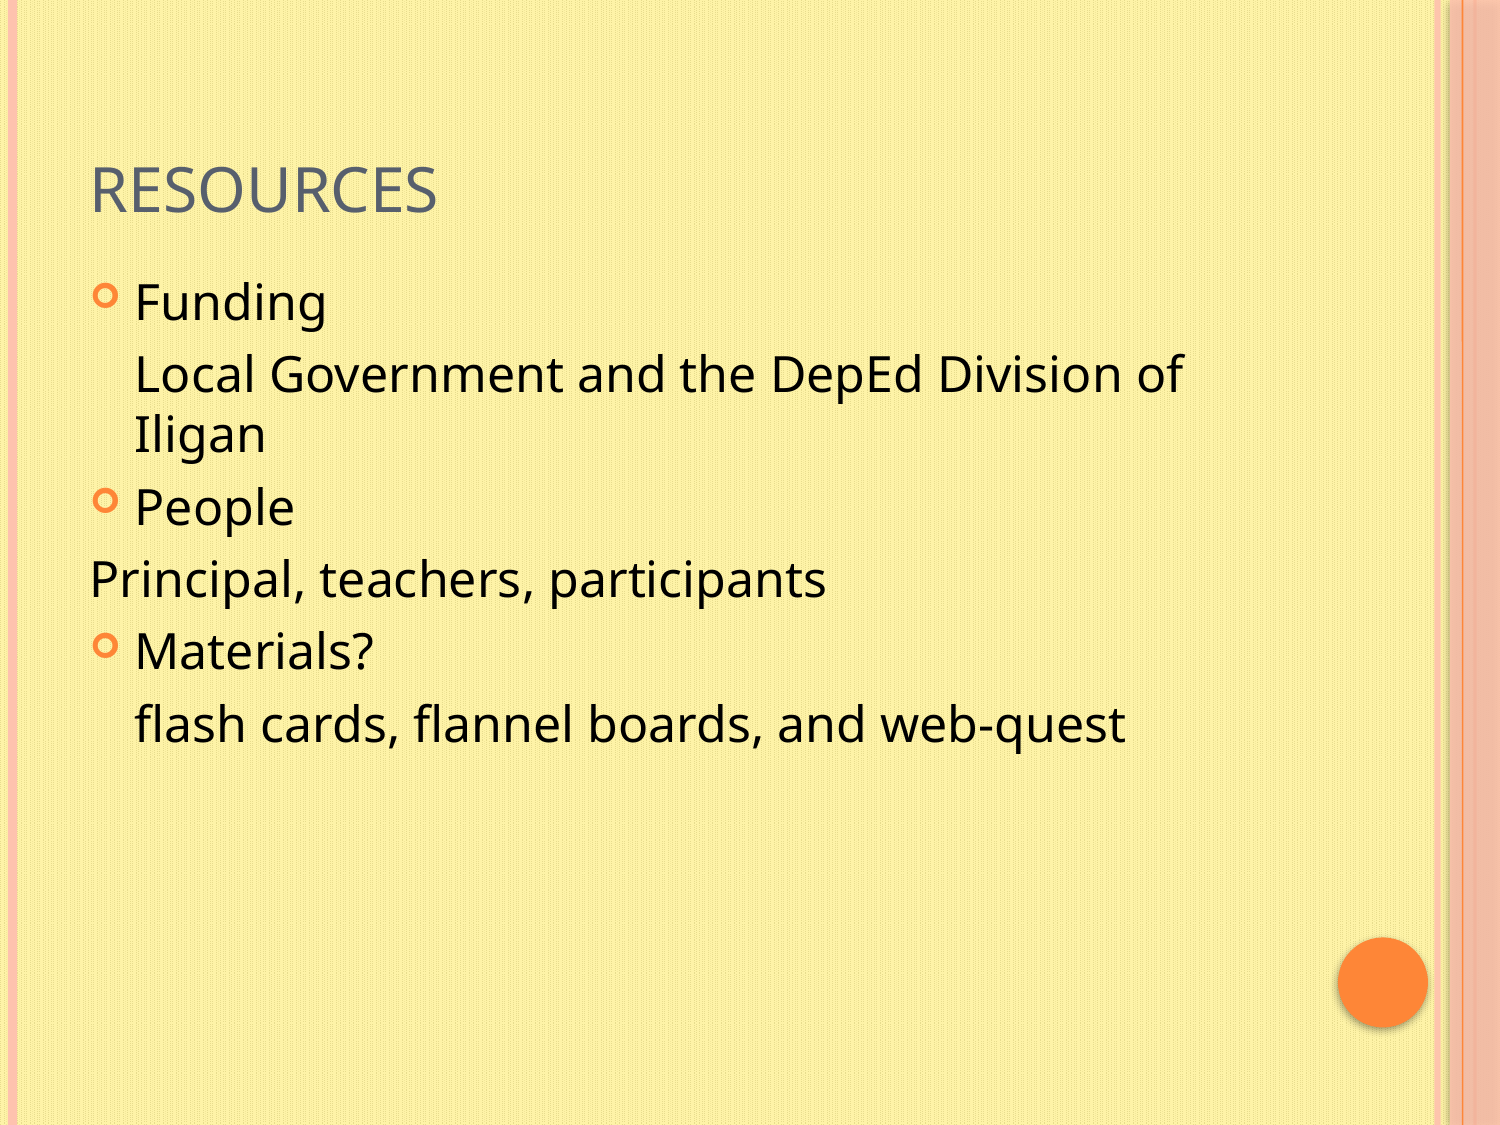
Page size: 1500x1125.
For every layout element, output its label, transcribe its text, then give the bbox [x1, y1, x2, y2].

list Funding Local Government and the DepEd Division of Iligan People Principal, teachers, participants Materials? flash cards, flannel boards, and web-quest [75, 262, 1300, 1062]
title RESOURCES [75, 45, 1300, 233]
